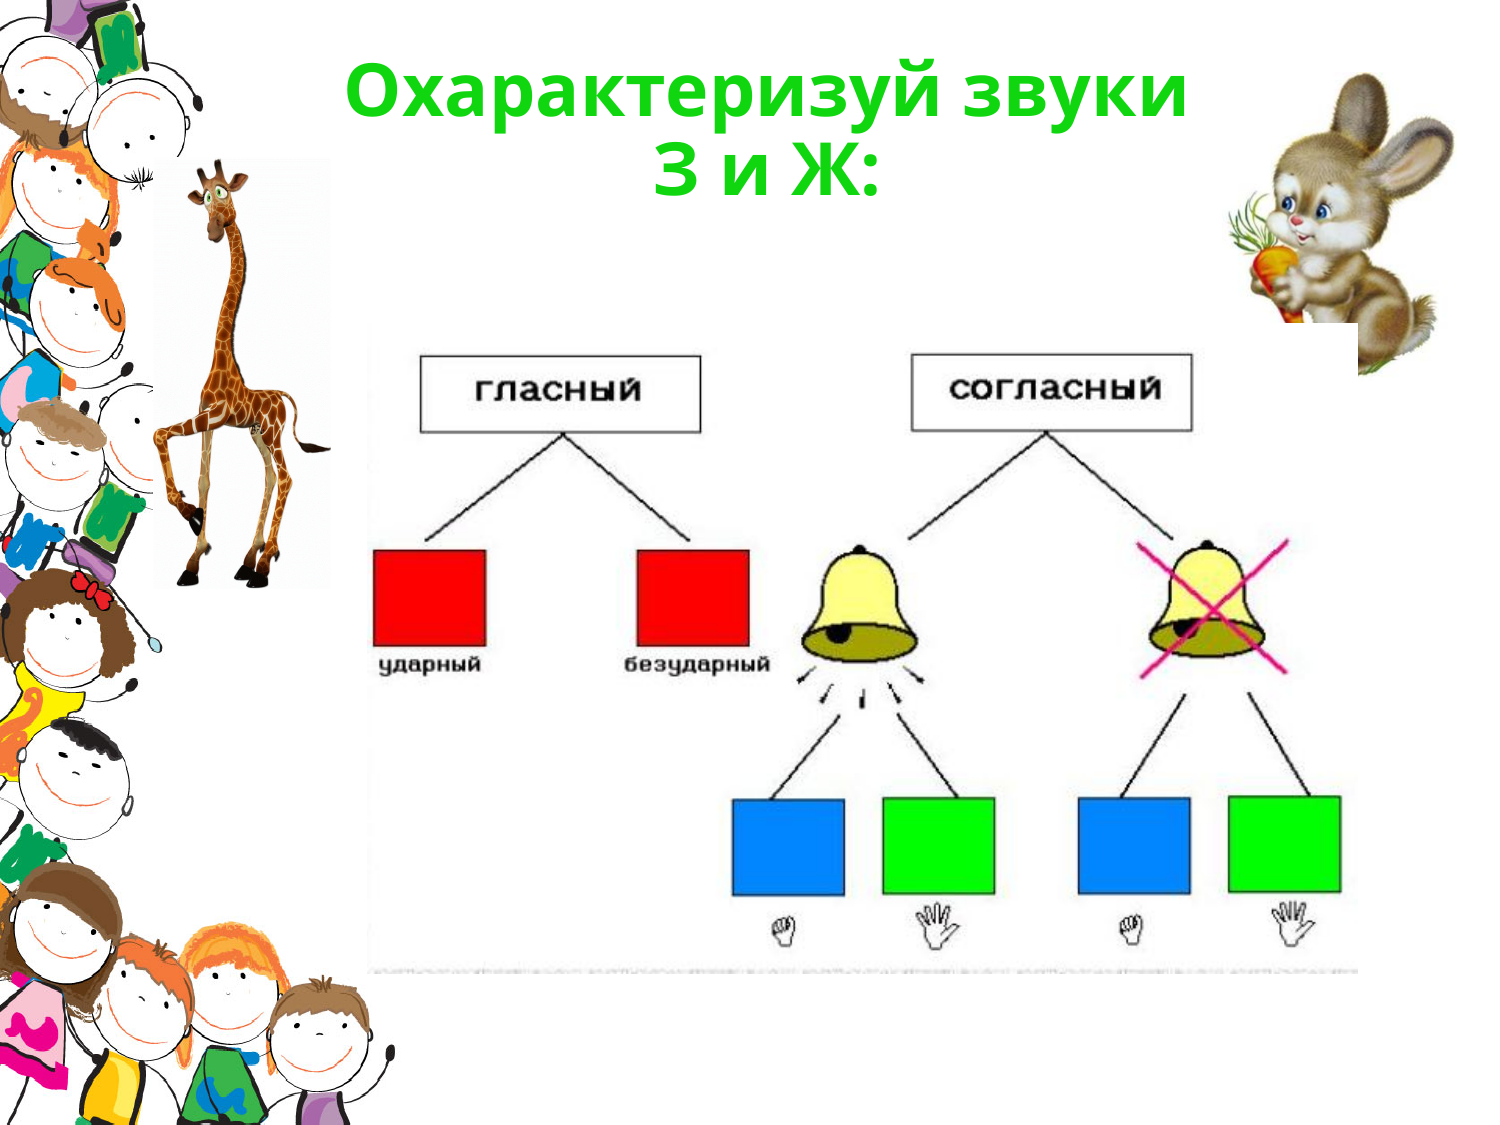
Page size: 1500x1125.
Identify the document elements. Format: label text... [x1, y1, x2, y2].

picture [0, 0, 1500, 1125]
picture [0, 262, 10, 274]
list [366, 323, 1359, 974]
title Охарактеризуй звуки З и Ж: [203, 44, 1332, 219]
